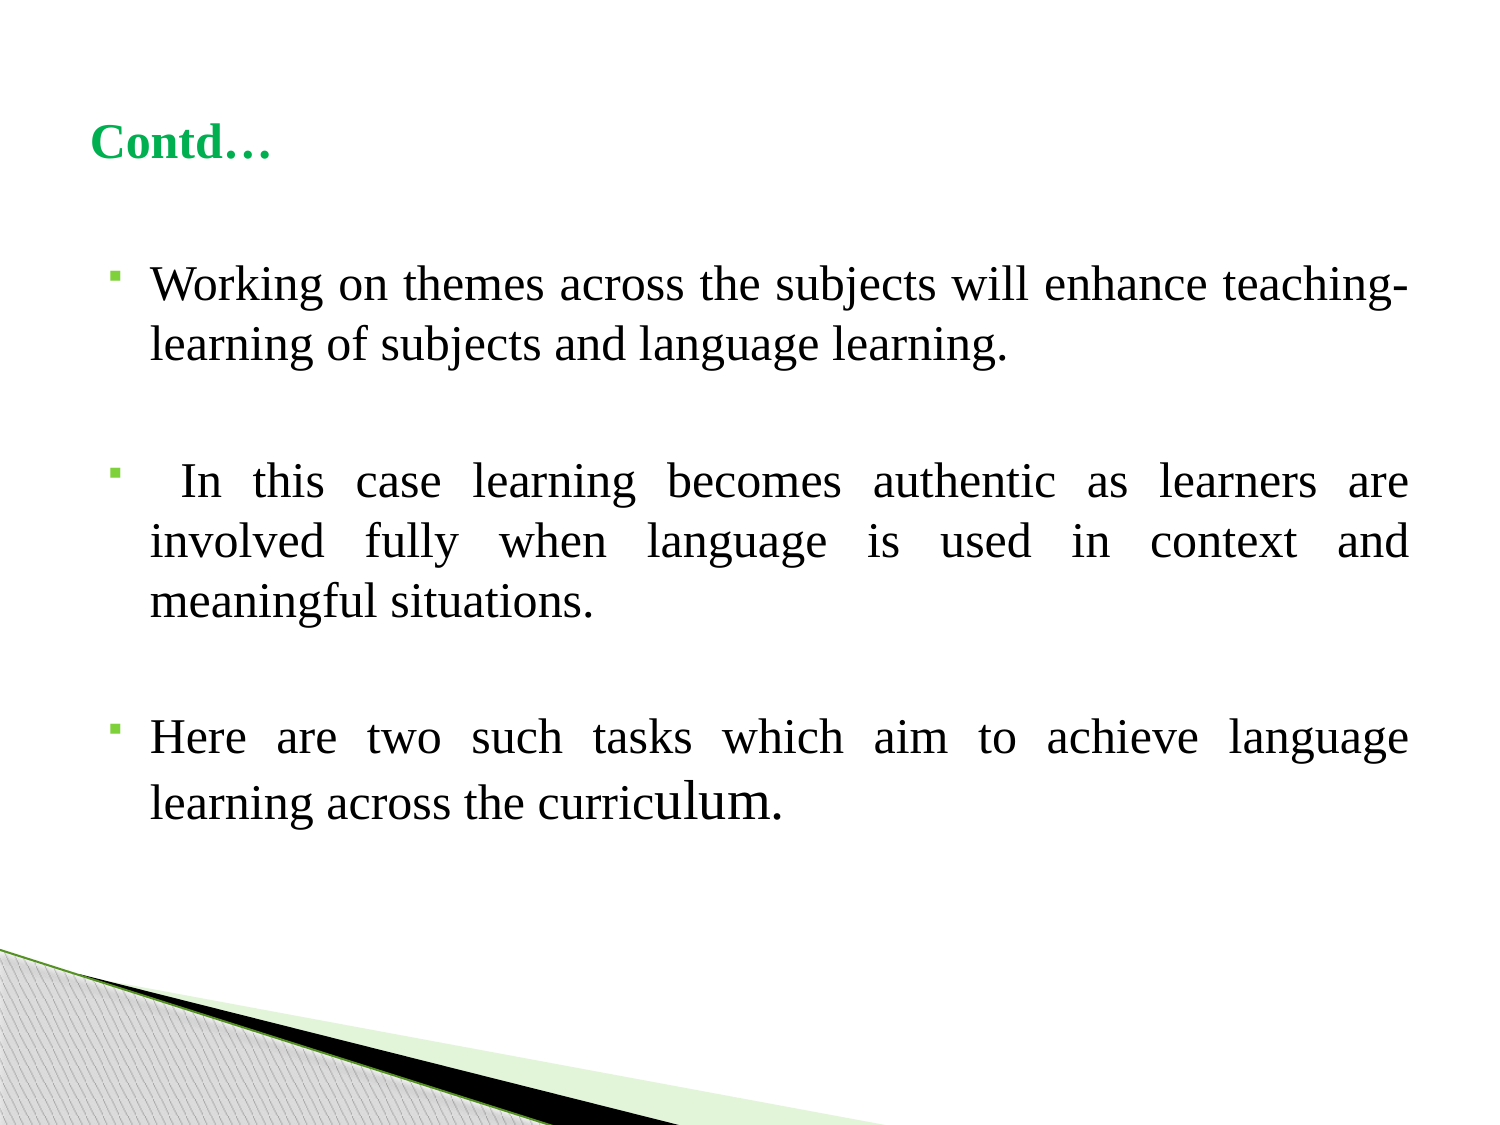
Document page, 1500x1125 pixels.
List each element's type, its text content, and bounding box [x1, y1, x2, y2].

list Working on themes across the subjects will enhance teaching-learning of subjects and language learning. In this case learning becomes authentic as learners are involved fully when language is used in context and meaningful situations. Here are two such tasks which aim to achieve language learning across the curriculum. [75, 243, 1425, 986]
title Contd… [75, 45, 1425, 233]
